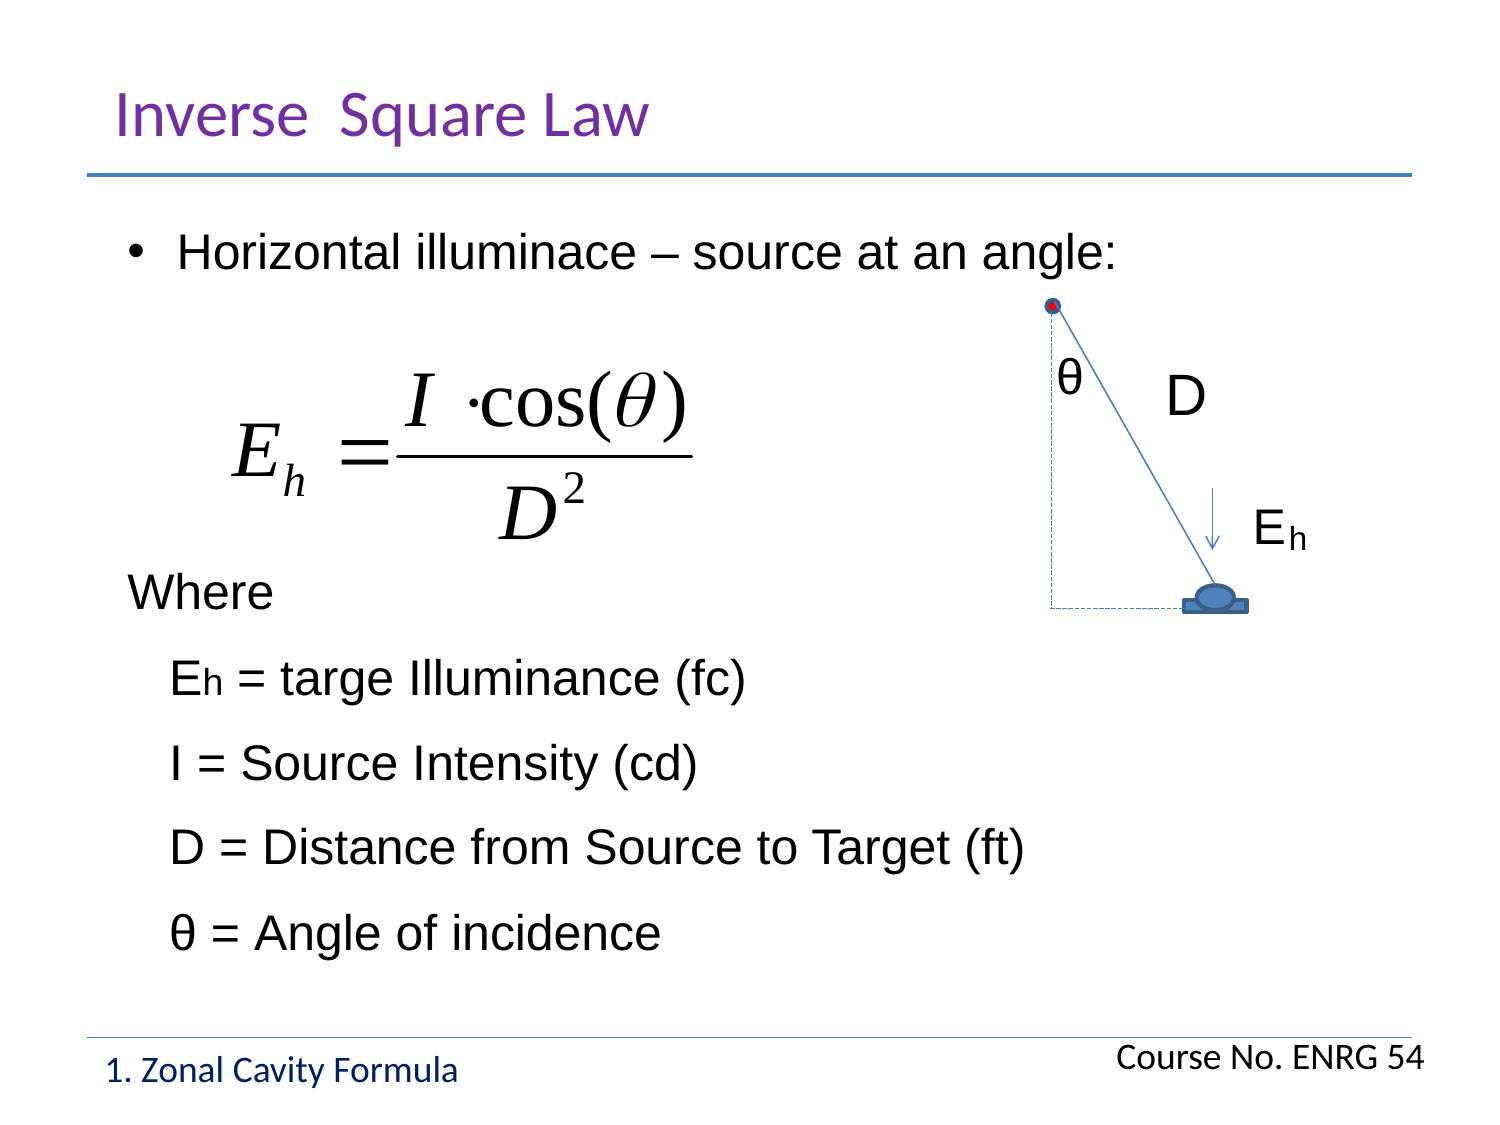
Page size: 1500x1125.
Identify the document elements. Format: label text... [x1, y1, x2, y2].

text_box [1044, 297, 1059, 313]
text_box Horizontal illuminace – source at an angle: Where Eh = targe Illuminance (fc) I = Source Intensity (cd) D = Distance from Source to Target (ft) θ = Angle of incidence [112, 212, 1350, 968]
text_box [1182, 598, 1249, 614]
text_box Course No. ENRG 54 [1101, 1024, 1441, 1085]
text_box [1194, 583, 1237, 613]
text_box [217, 349, 708, 557]
text_box 1. Zonal Cavity Formula [89, 1045, 475, 1098]
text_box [1054, 301, 1216, 586]
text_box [1237, 487, 1324, 566]
text_box Inverse Square Law [99, 62, 1400, 158]
text_box θ [1041, 337, 1046, 413]
